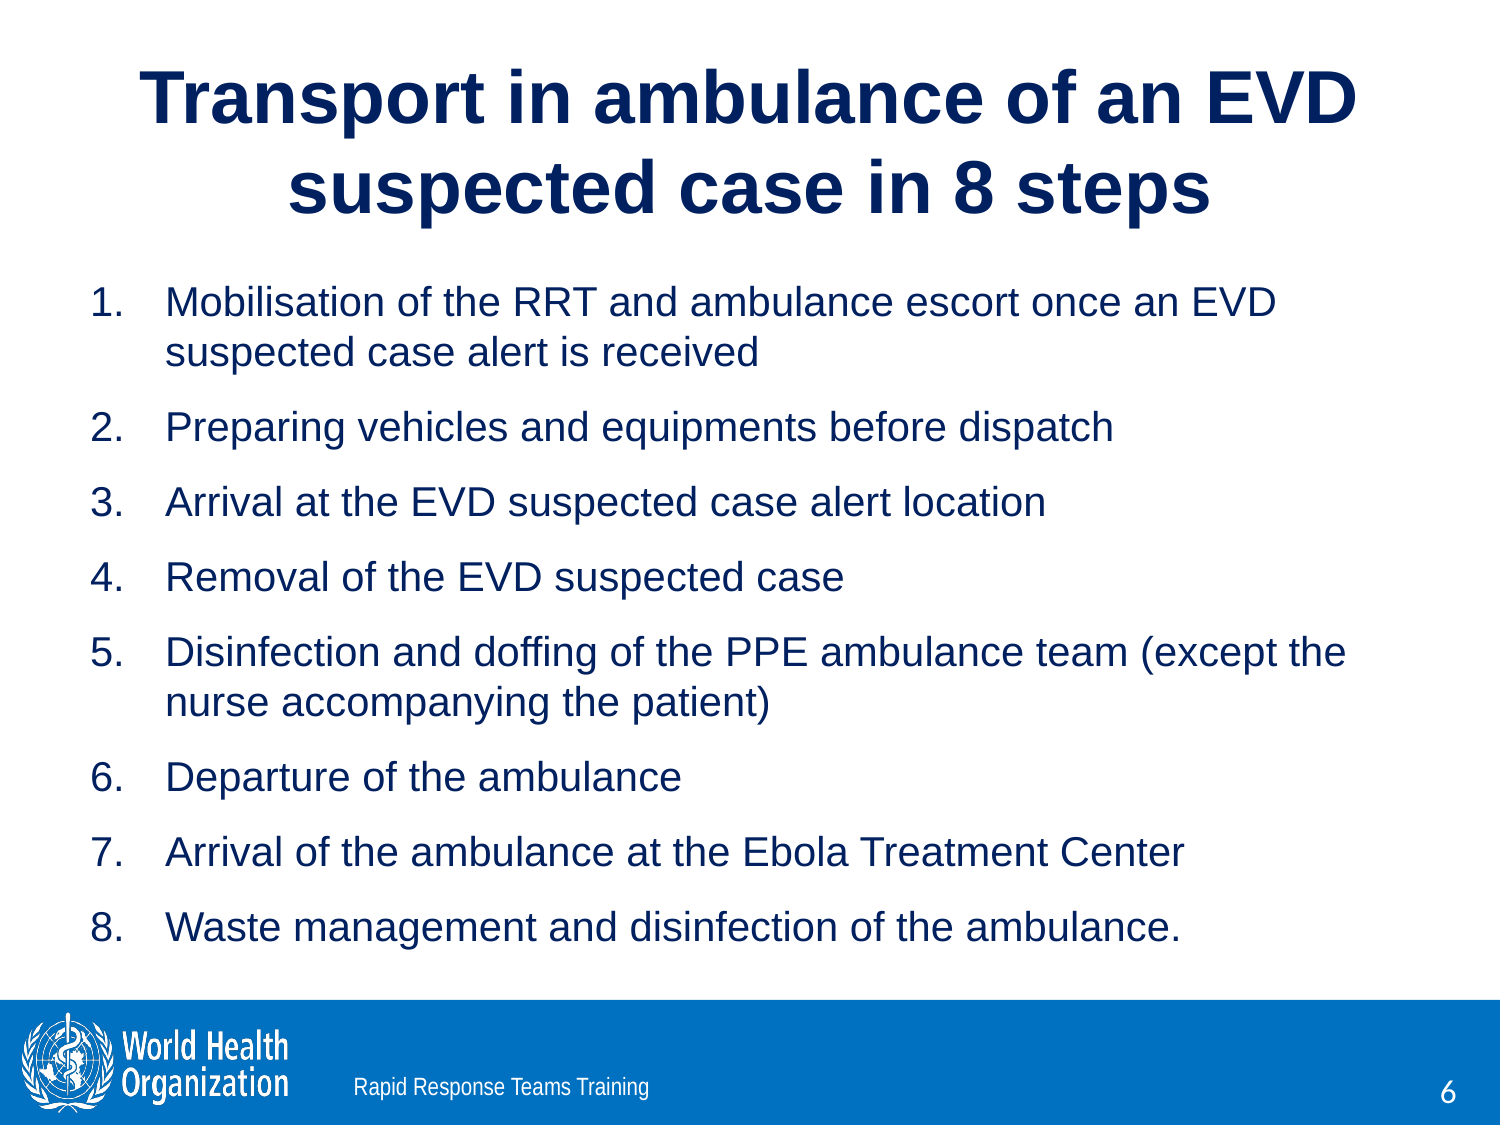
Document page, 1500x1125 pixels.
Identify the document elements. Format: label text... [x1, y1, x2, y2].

picture [21, 1012, 288, 1113]
title Transport in ambulance of an EVD suspected case in 8 steps [75, 45, 1425, 233]
list Mobilisation of the RRT and ambulance escort once an EVD suspected case alert is received Preparing vehicles and equipments before dispatch Arrival at the EVD suspected case alert location Removal of the EVD suspected case Disinfection and doffing of the PPE ambulance team (except the nurse accompanying the patient) Departure of the ambulance Arrival of the ambulance at the Ebola Treatment Center Waste management and disinfection of the ambulance. [75, 267, 1425, 1012]
